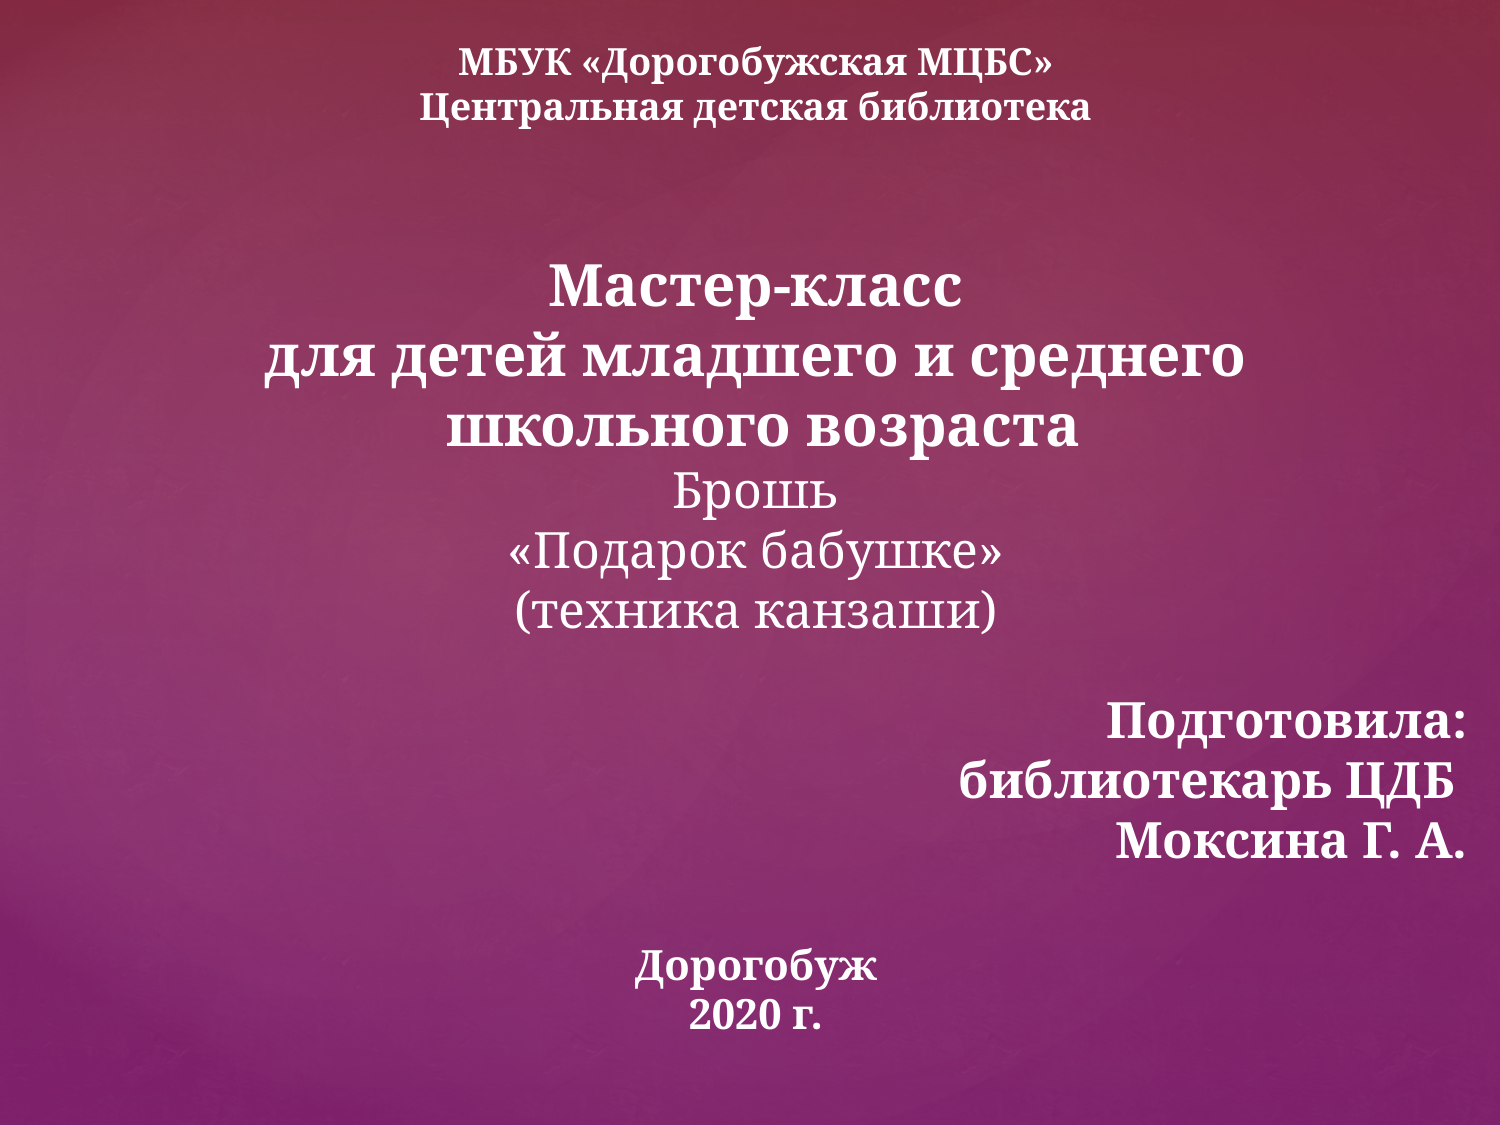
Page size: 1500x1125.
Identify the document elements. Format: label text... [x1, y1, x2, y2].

text_box МБУК «Дорогобужская МЦБС» Центральная детская библиотека Мастер-класс для детей младшего и среднего школьного возраста Брошь «Подарок бабушке» (техника канзаши) Подготовила: библиотекарь ЦДБ Моксина Г. А. Дорогобуж 2020 г. [29, 30, 1483, 1125]
